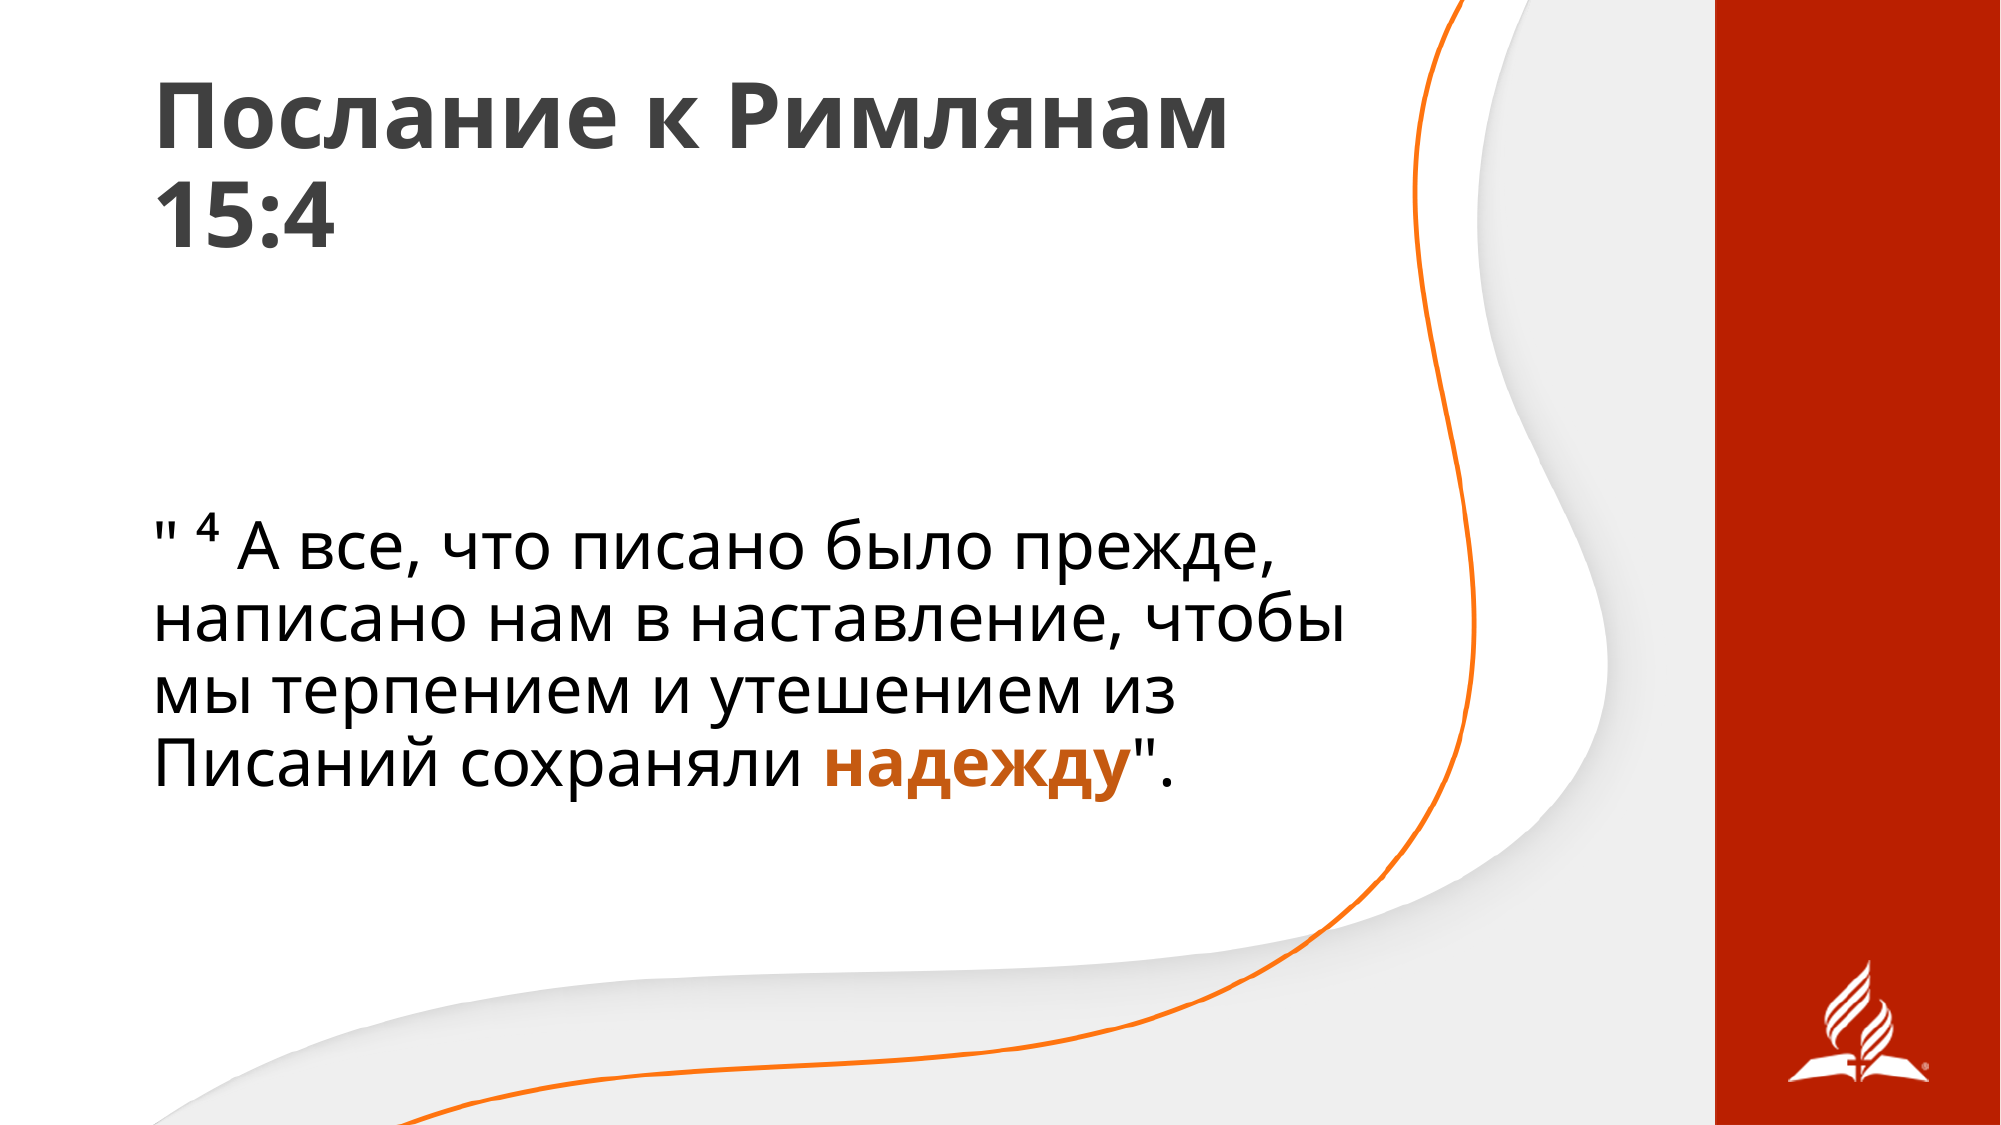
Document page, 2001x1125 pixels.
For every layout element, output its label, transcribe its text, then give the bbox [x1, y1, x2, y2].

list " ⁴ А все, что писано было прежде, написано нам в наставление, чтобы мы терпением и утешением из Писаний сохраняли надежду". [137, 299, 1385, 1014]
title Послание к Римлянам 15:4 [137, 59, 1385, 278]
picture [0, 0, 2001, 1125]
